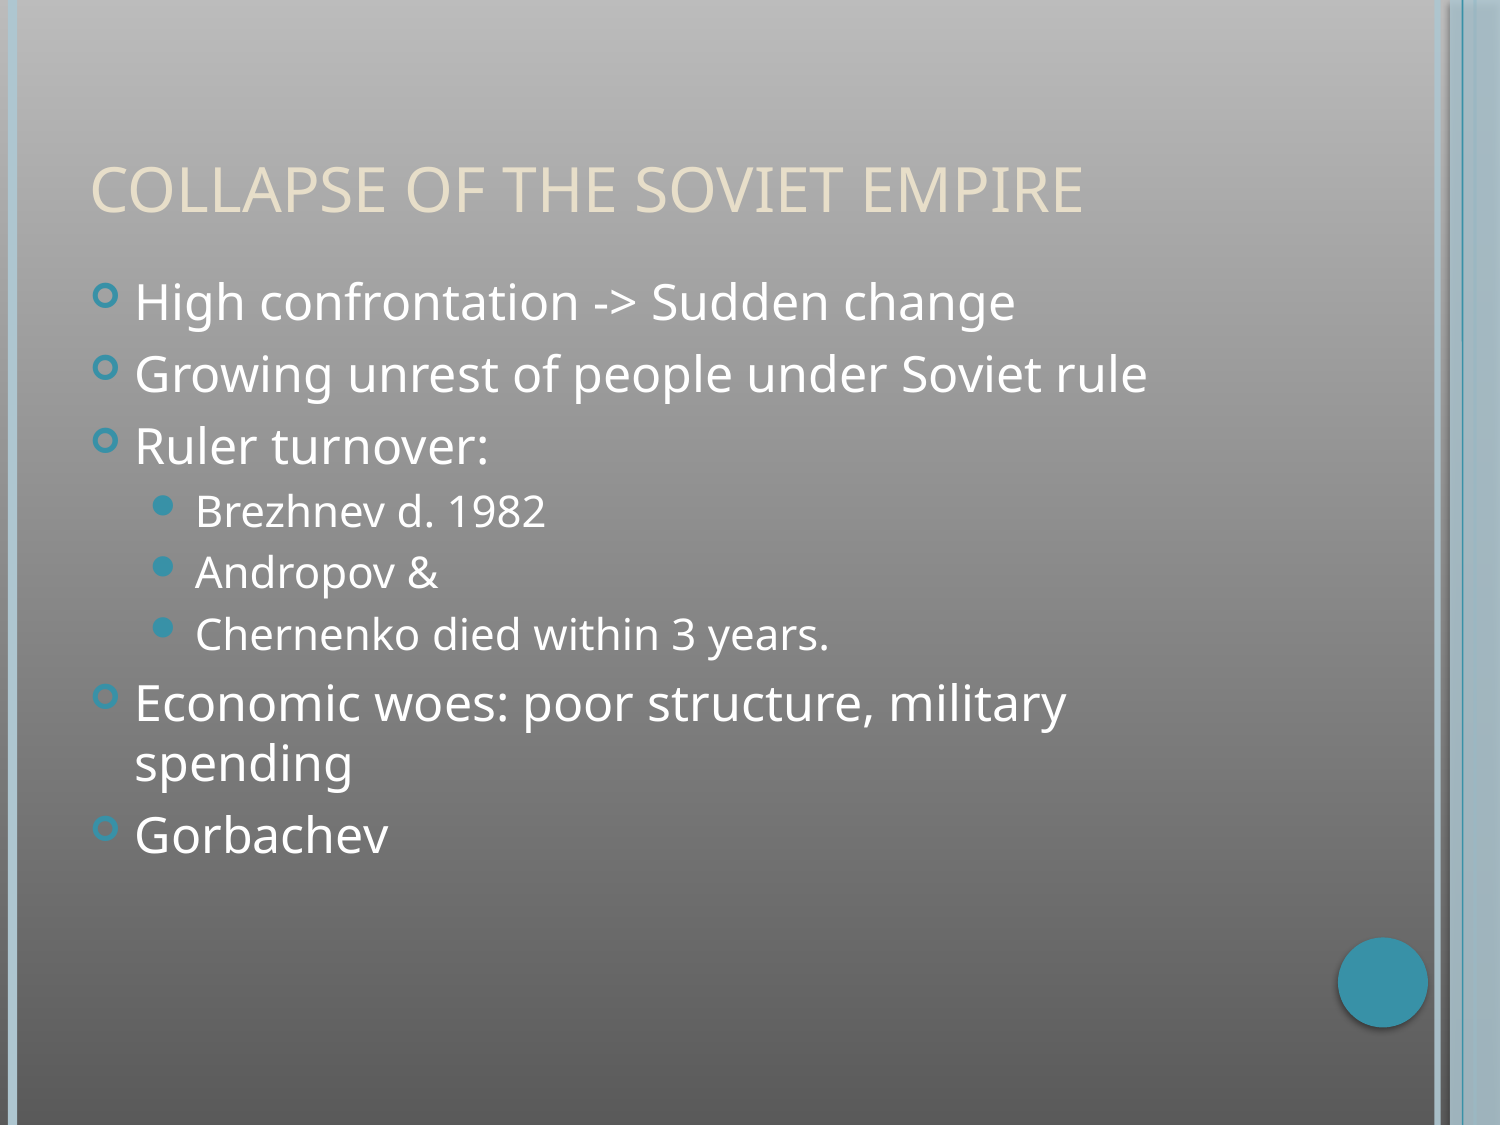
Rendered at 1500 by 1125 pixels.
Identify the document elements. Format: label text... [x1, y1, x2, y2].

title Collapse of the Soviet Empire [75, 45, 1300, 233]
list High confrontation -> Sudden change Growing unrest of people under Soviet rule Ruler turnover: Brezhnev d. 1982 Andropov & Chernenko died within 3 years. Economic woes: poor structure, military spending Gorbachev [75, 262, 1300, 1062]
